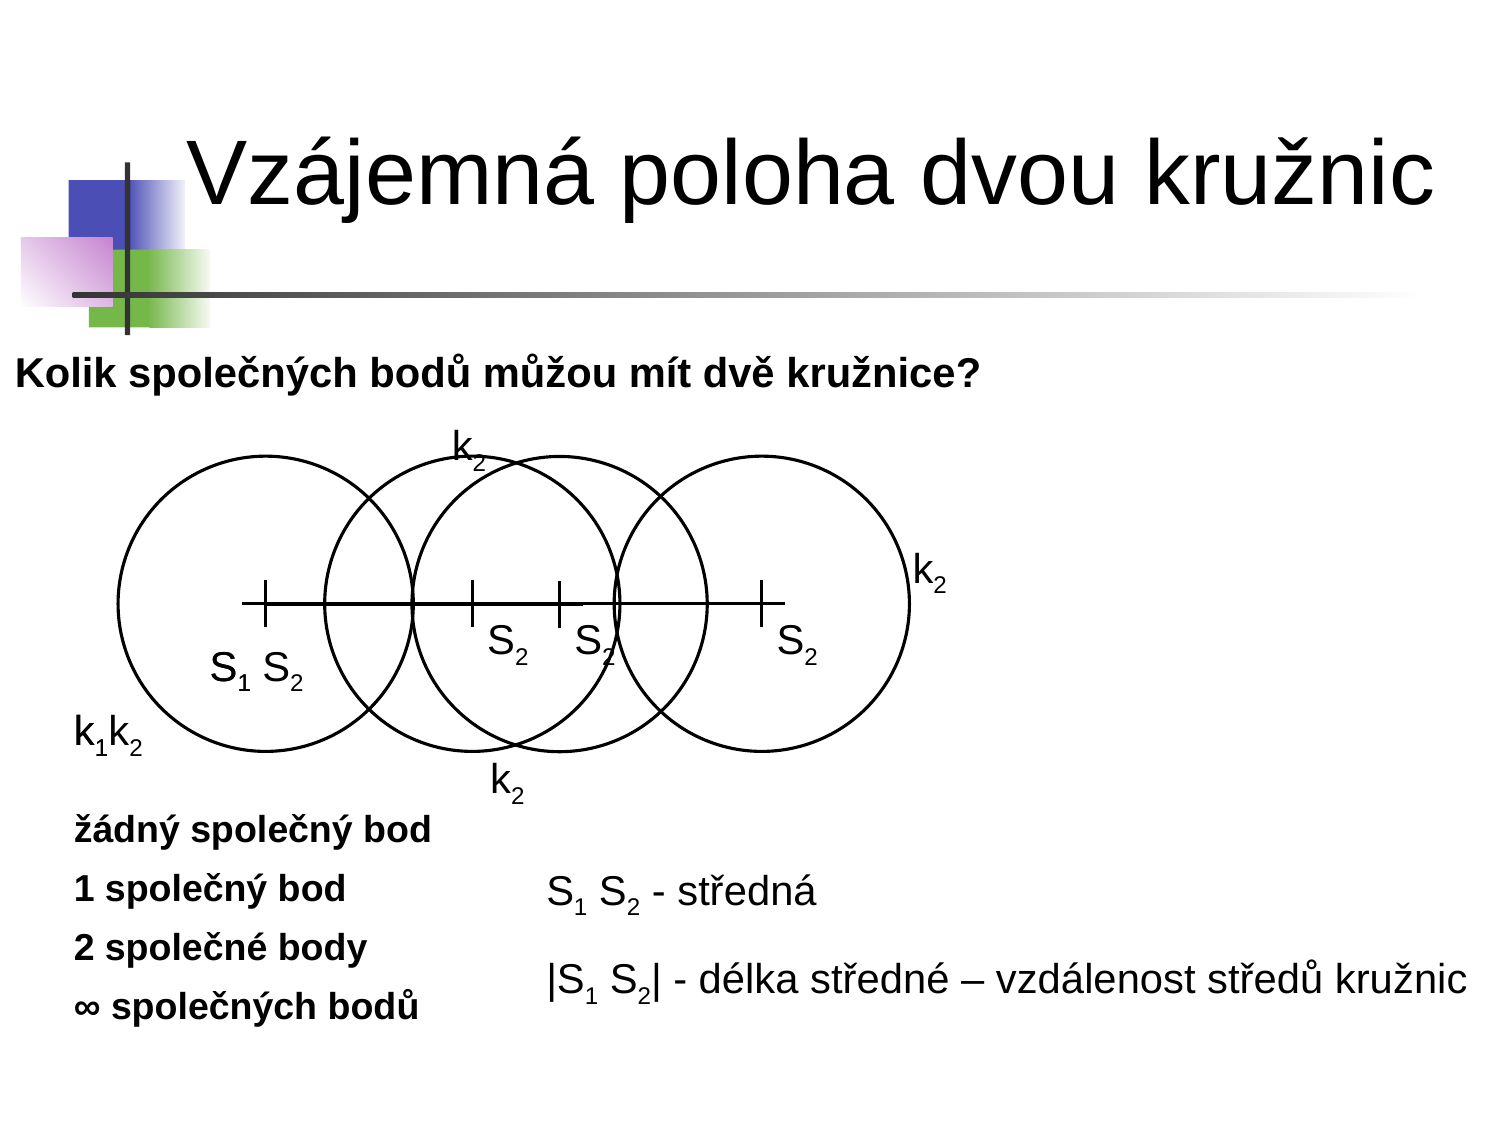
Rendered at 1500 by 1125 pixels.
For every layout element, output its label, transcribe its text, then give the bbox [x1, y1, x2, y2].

text_box S1 S2 - středná [531, 856, 975, 928]
text_box k2 [475, 744, 553, 817]
text_box žádný společný bod [59, 797, 461, 857]
text_box |S1 S2| - délka středné – vzdálenost středů kružnic [531, 944, 1499, 1017]
text_box S1 [194, 631, 290, 704]
text_box [325, 611, 620, 752]
text_box [517, 456, 708, 602]
text_box S2 [472, 613, 555, 678]
text_box [118, 456, 369, 752]
text_box Kolik společných bodů můžou mít dvě kružnice? [0, 338, 1282, 403]
text_box ∞ společných bodů [59, 974, 461, 1035]
text_box [661, 456, 910, 752]
text_box [324, 456, 620, 602]
text_box k1 [59, 696, 136, 769]
text_box [522, 611, 708, 752]
text_box S2 [601, 611, 643, 678]
text_box k2 [437, 411, 514, 461]
text_box k2 [897, 534, 975, 607]
text_box 1 společný bod [58, 856, 430, 916]
text_box 2 společné body [59, 916, 384, 974]
text_box S2 [761, 605, 845, 678]
text_box Vzájemná poloha dvou kružnic [165, 105, 1459, 231]
